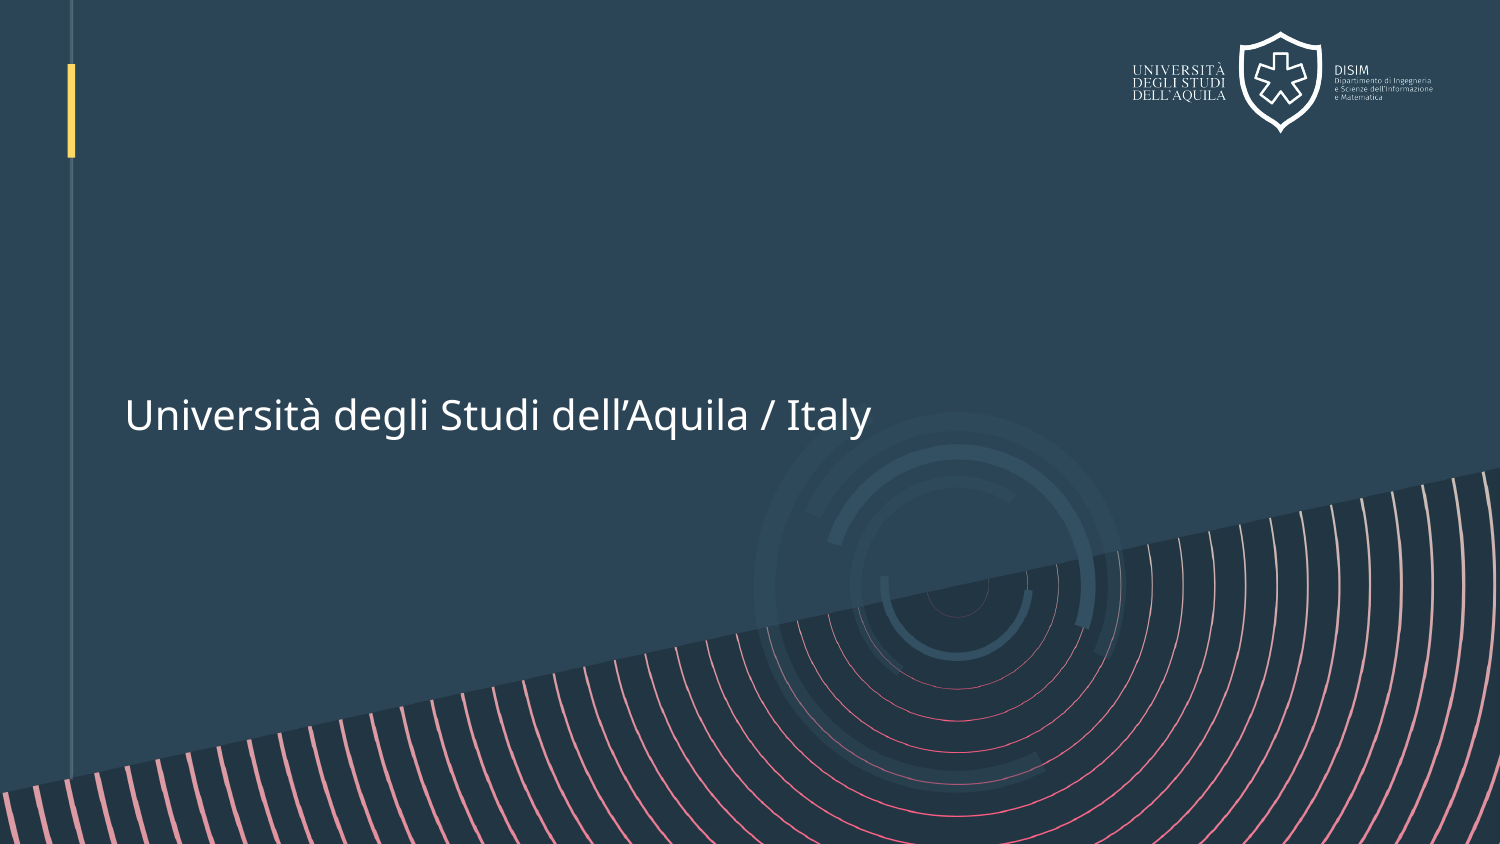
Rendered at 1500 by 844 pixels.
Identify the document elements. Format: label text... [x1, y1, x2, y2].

picture [0, 0, 1500, 844]
list Università degli Studi dell’Aquila / Italy [109, 387, 1156, 510]
text_box A shorter sentence [69, 158, 73, 780]
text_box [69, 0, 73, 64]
